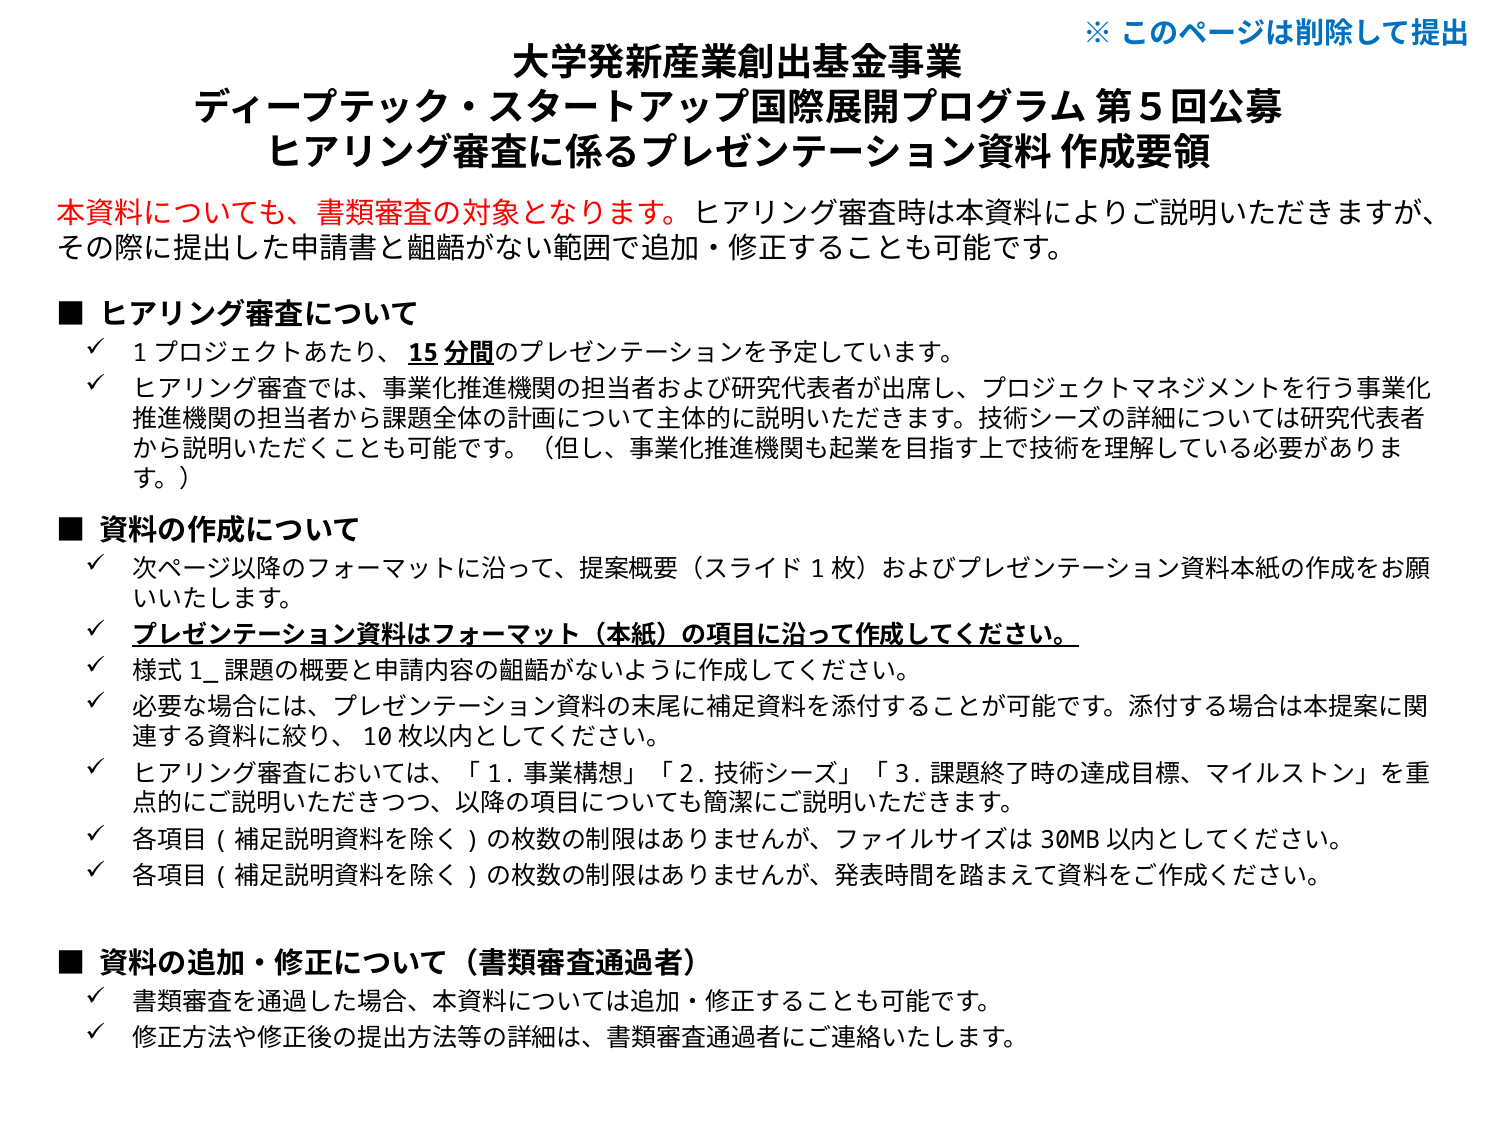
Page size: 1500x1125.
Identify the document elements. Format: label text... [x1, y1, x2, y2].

text_box ※このページは削除して提出 [1068, 7, 1495, 55]
text_box 本資料についても、書類審査の対象となります。ヒアリング審査時は本資料によりご説明いただきますが、その際に提出した申請書と齟齬がない範囲で追加・修正することも可能です。 ■ ヒアリング審査について 1プロジェクトあたり、15分間のプレゼンテーションを予定しています。 ヒアリング審査では、事業化推進機関の担当者および研究代表者が出席し、プロジェクトマネジメントを行う事業化推進機関の担当者から課題全体の計画について主体的に説明いただきます。技術シーズの詳細については研究代表者から説明いただくことも可能です。（但し、事業化推進機関も起業を目指す上で技術を理解している必要があります。） ■ 資料の作成について 次ページ以降のフォーマットに沿って、提案概要（スライド1枚）およびプレゼンテーション資料本紙の作成をお願いいたします。 プレゼンテーション資料はフォーマット（本紙）の項目に沿って作成してください。 様式1_課題の概要と申請内容の齟齬がないように作成してください。 必要な場合には、プレゼンテーション資料の末尾に補足資料を添付することが可能です。添付する場合は本提案に関連する資料に絞り、10枚以内としてください。 ヒアリング審査においては、「1.事業構想」「2.技術シーズ」「3.課題終了時の達成目標、マイルストン」を重点的にご説明いただきつつ、以降の項目についても簡潔にご説明いただきます。 各項目(補足説明資料を除く)の枚数の制限はありませんが、ファイルサイズは30MB以内としてください。 各項目(補足説明資料を除く)の枚数の制限はありませんが、発表時間を踏まえて資料をご作成ください。 ■ 資料の追加・修正について（書類審査通過者） 書類審査を通過した場合、本資料については追加・修正することも可能です。 修正方法や修正後の提出方法等の詳細は、書類審査通過者にご連絡いたします。 [41, 186, 1459, 1073]
text_box 大学発新産業創出基金事業 ディープテック・スタートアップ国際展開プログラム 第５回公募 ヒアリング審査に係るプレゼンテーション資料 作成要領 [29, 30, 1447, 181]
